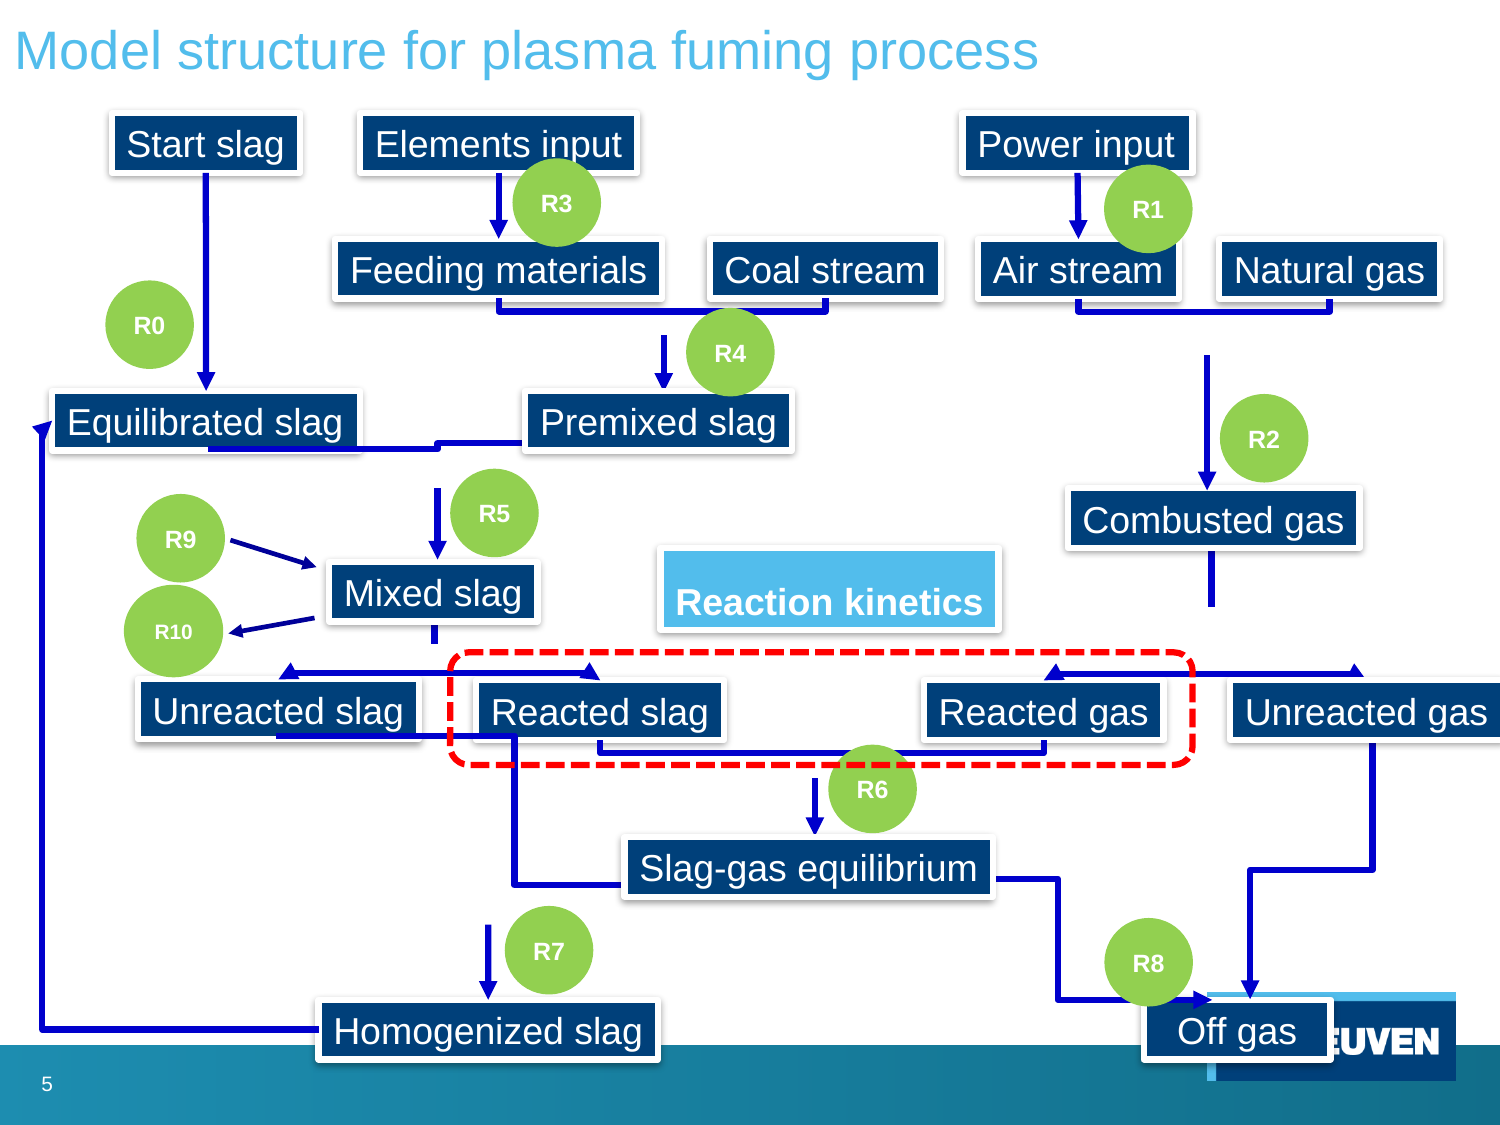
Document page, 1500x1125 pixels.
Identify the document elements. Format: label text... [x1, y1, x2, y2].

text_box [51, 420, 317, 1031]
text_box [439, 572, 590, 1049]
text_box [996, 784, 1119, 1094]
text_box [594, 650, 816, 767]
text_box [1203, 173, 1207, 360]
text_box Feeding materials [444, 236, 656, 302]
text_box Combusted gas [1065, 485, 1363, 551]
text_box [434, 216, 441, 494]
text_box Start slag [109, 110, 303, 176]
text_box Feeding materials [332, 236, 429, 302]
text_box R1 [1101, 162, 1195, 256]
text_box Reaction kinetics [829, 545, 1002, 633]
text_box R2 [1217, 391, 1311, 485]
text_box R3 [510, 156, 604, 249]
text_box R8 [1124, 915, 1196, 1009]
text_box R5 [448, 466, 541, 560]
text_box [829, 650, 1195, 767]
picture [1207, 992, 1248, 997]
text_box Air stream [975, 236, 1182, 302]
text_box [821, 518, 825, 963]
text_box 5 [0, 1070, 53, 1106]
text_box Slag-gas equilibrium [829, 834, 991, 900]
text_box R0 [103, 278, 197, 372]
text_box Unreacted gas [1227, 677, 1500, 743]
text_box Reaction kinetics [657, 545, 816, 633]
text_box Natural gas [1216, 236, 1443, 302]
text_box Elements input [357, 110, 640, 176]
text_box Homogenized slag [315, 997, 661, 1063]
text_box Slag-gas equilibrium [621, 834, 816, 900]
text_box Unreacted slag [322, 676, 422, 733]
text_box Mixed slag [446, 559, 541, 570]
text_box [230, 539, 317, 568]
text_box R6 [829, 765, 919, 836]
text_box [1182, 808, 1441, 932]
text_box Model structure for plasma fuming process [14, 0, 1382, 81]
picture [1207, 992, 1456, 1081]
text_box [228, 617, 315, 634]
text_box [661, 394, 665, 463]
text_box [661, 135, 665, 338]
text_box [1204, 518, 1208, 807]
text_box Mixed slag [326, 559, 429, 625]
text_box Premixed slag [522, 388, 656, 454]
text_box Premixed slag [669, 388, 795, 454]
text_box Equilibrated slag [49, 388, 363, 446]
text_box Power input [959, 110, 1196, 176]
text_box R4 [684, 305, 777, 399]
text_box Coal stream [707, 236, 944, 302]
text_box Off gas [1141, 997, 1334, 1063]
